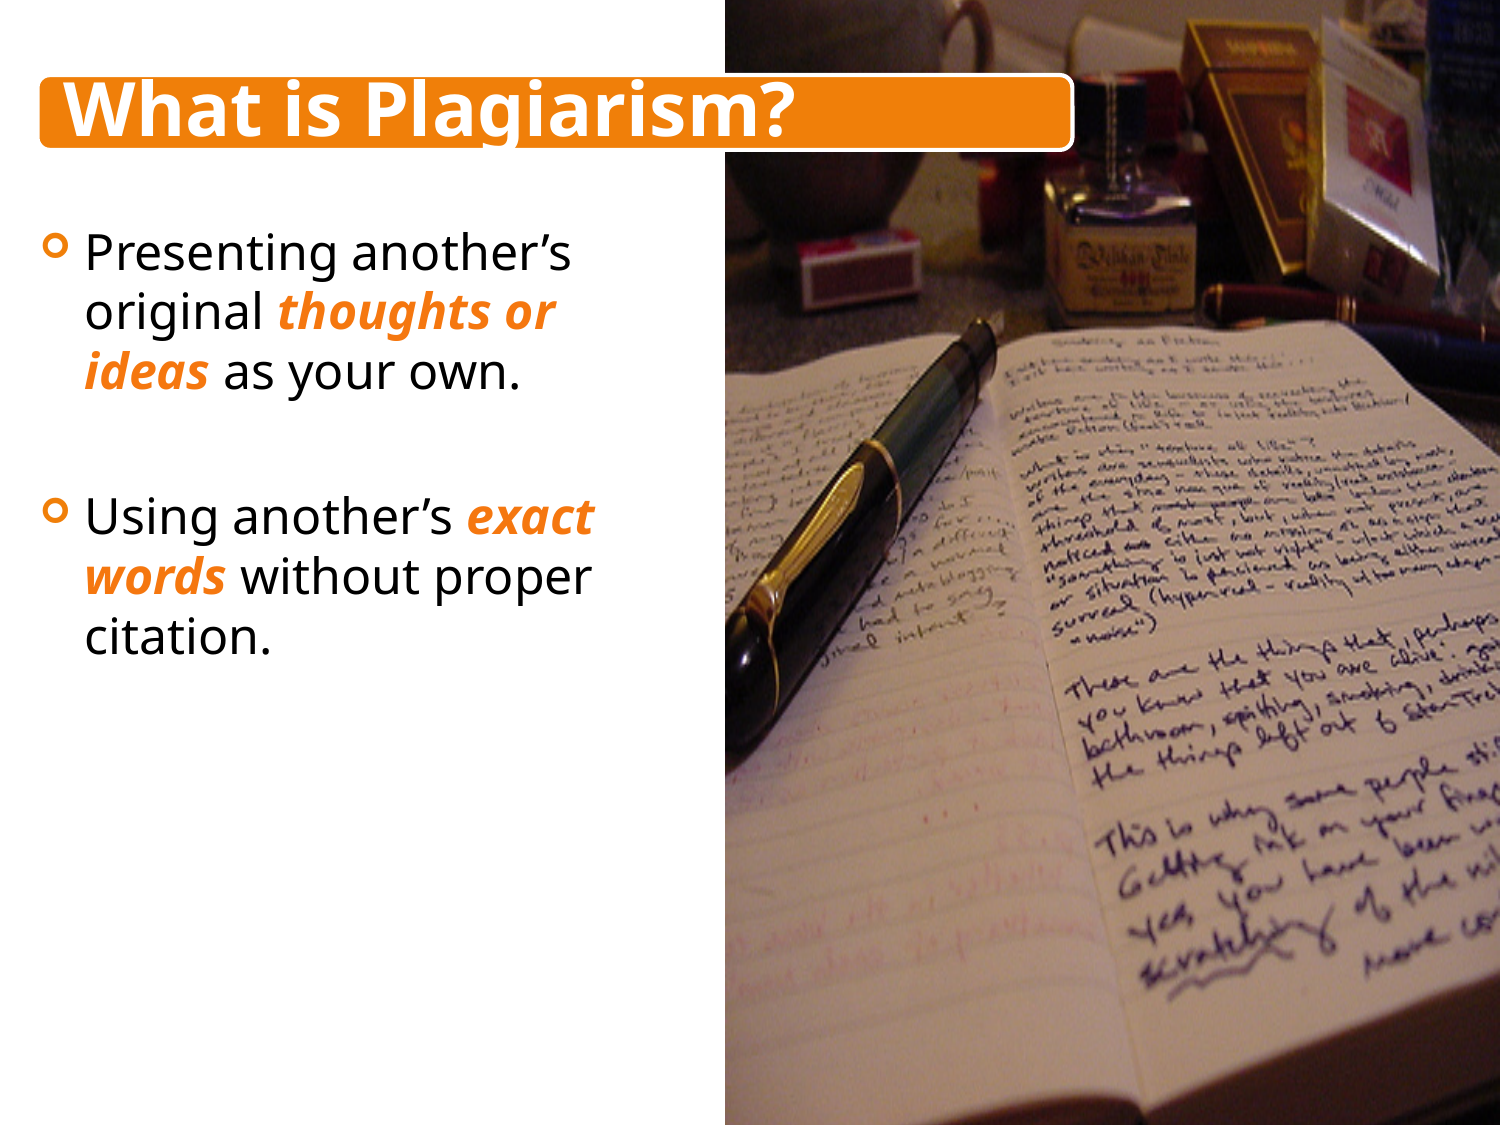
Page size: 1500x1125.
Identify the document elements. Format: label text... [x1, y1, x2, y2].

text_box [36, 74, 1073, 151]
list Presenting another’s original thoughts or ideas as your own. Using another’s exact words without proper citation. [24, 212, 701, 701]
picture [724, 0, 1500, 1125]
